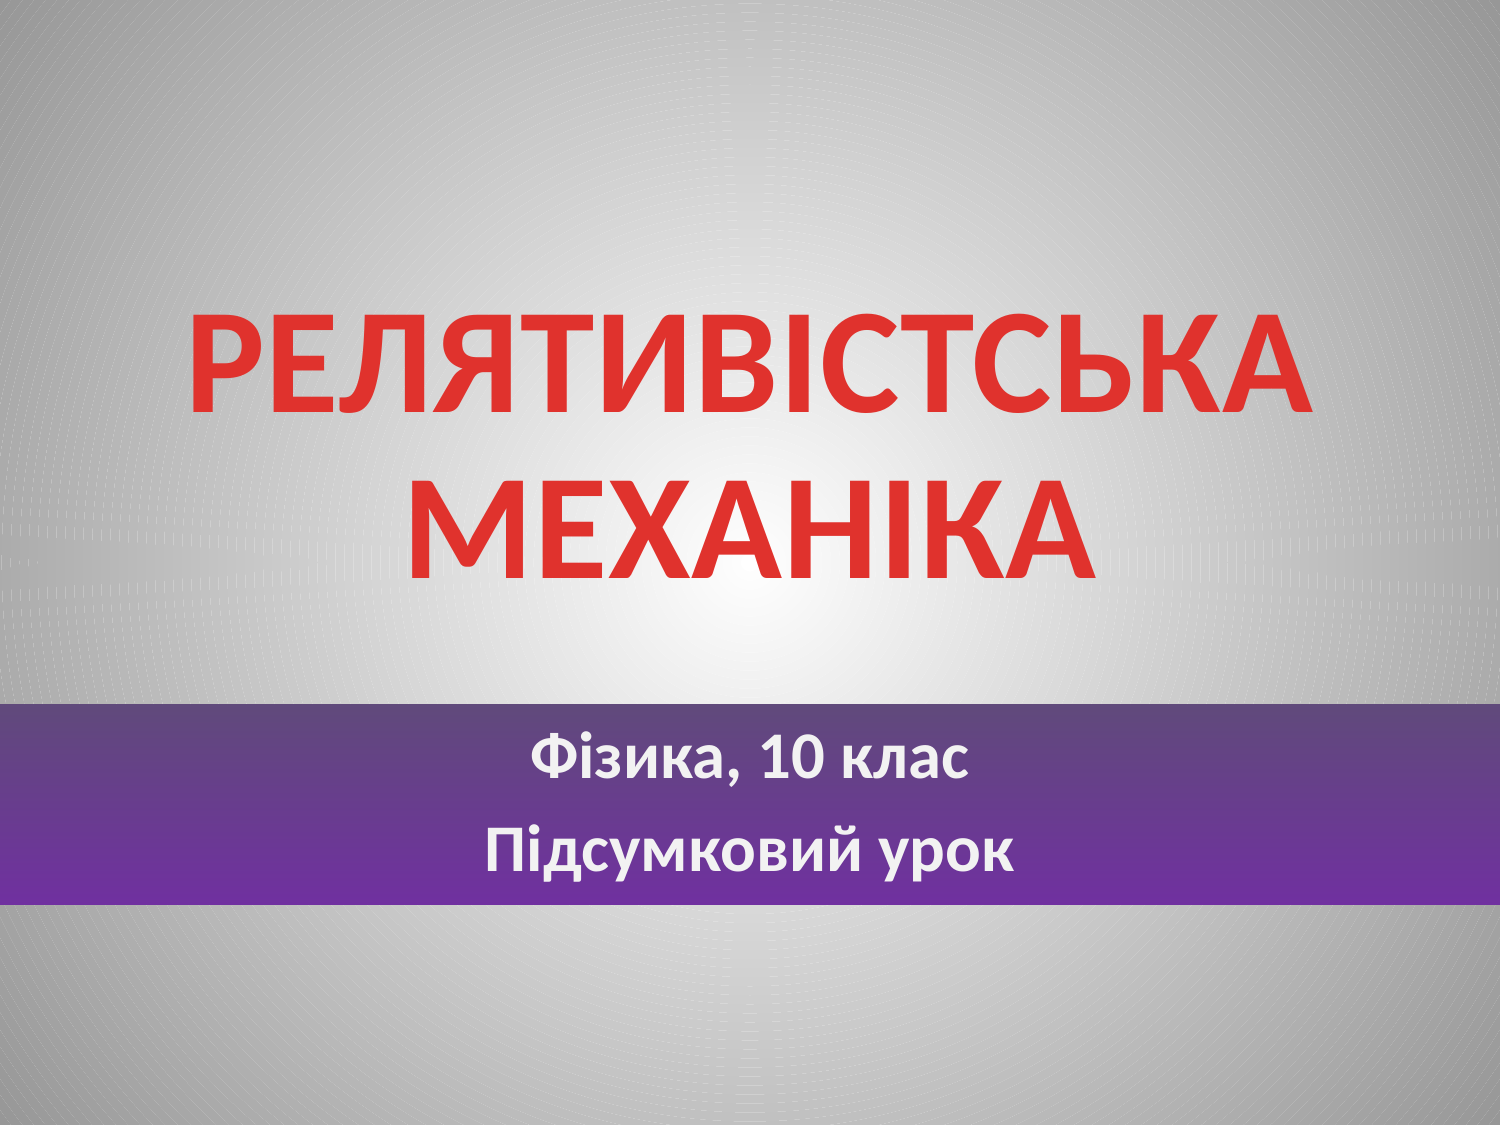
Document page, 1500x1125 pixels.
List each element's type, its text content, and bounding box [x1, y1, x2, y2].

subtitle Фізика, 10 клас Підсумковий урок [0, 704, 1500, 905]
text_box МЕХАНІКА [387, 420, 1113, 616]
text_box РЕЛЯТИВІСТСЬКА [170, 255, 1330, 451]
